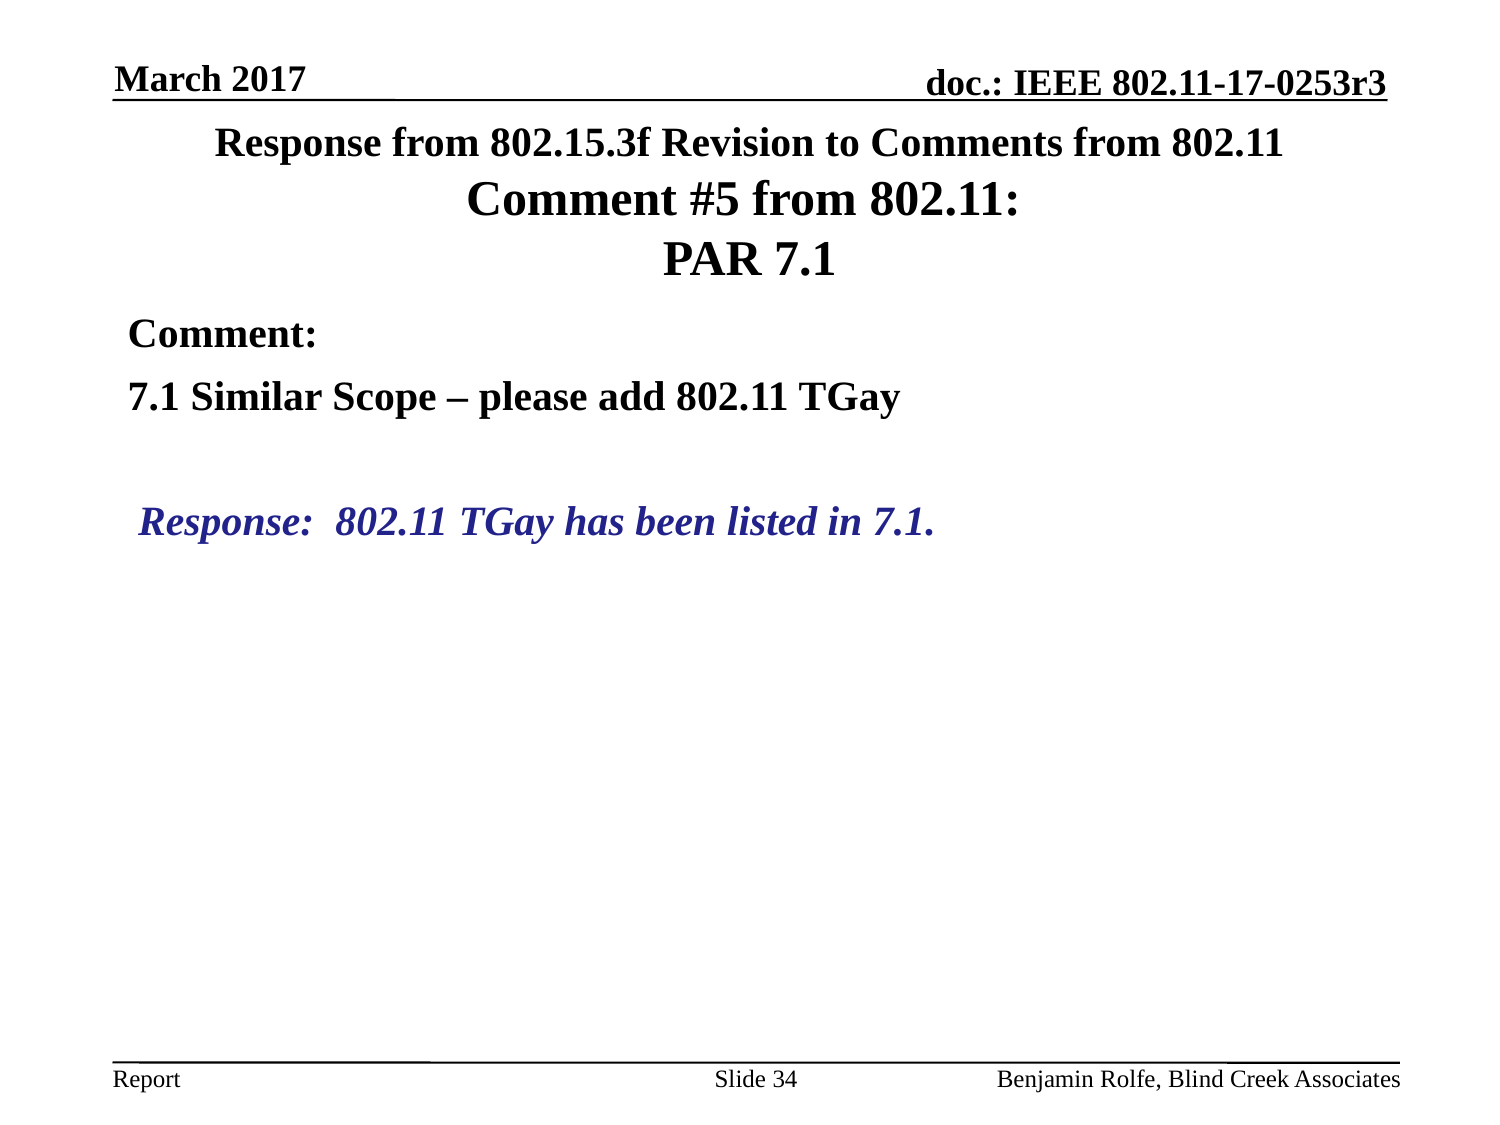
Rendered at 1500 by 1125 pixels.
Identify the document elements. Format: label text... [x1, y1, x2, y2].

slide_number Slide 34 [712, 1061, 800, 1123]
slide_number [114, 54, 423, 100]
footer Benjamin Rolfe, Blind Creek Associates [878, 1061, 1402, 1093]
list Comment: 7.1 Similar Scope – please add 802.11 TGay Response: 802.11 TGay has been listed in 7.1. [112, 297, 1388, 974]
title Response from 802.15.3f Revision to Comments from 802.11 Comment #5 from 802.11: PAR 7.1 [112, 112, 1388, 288]
